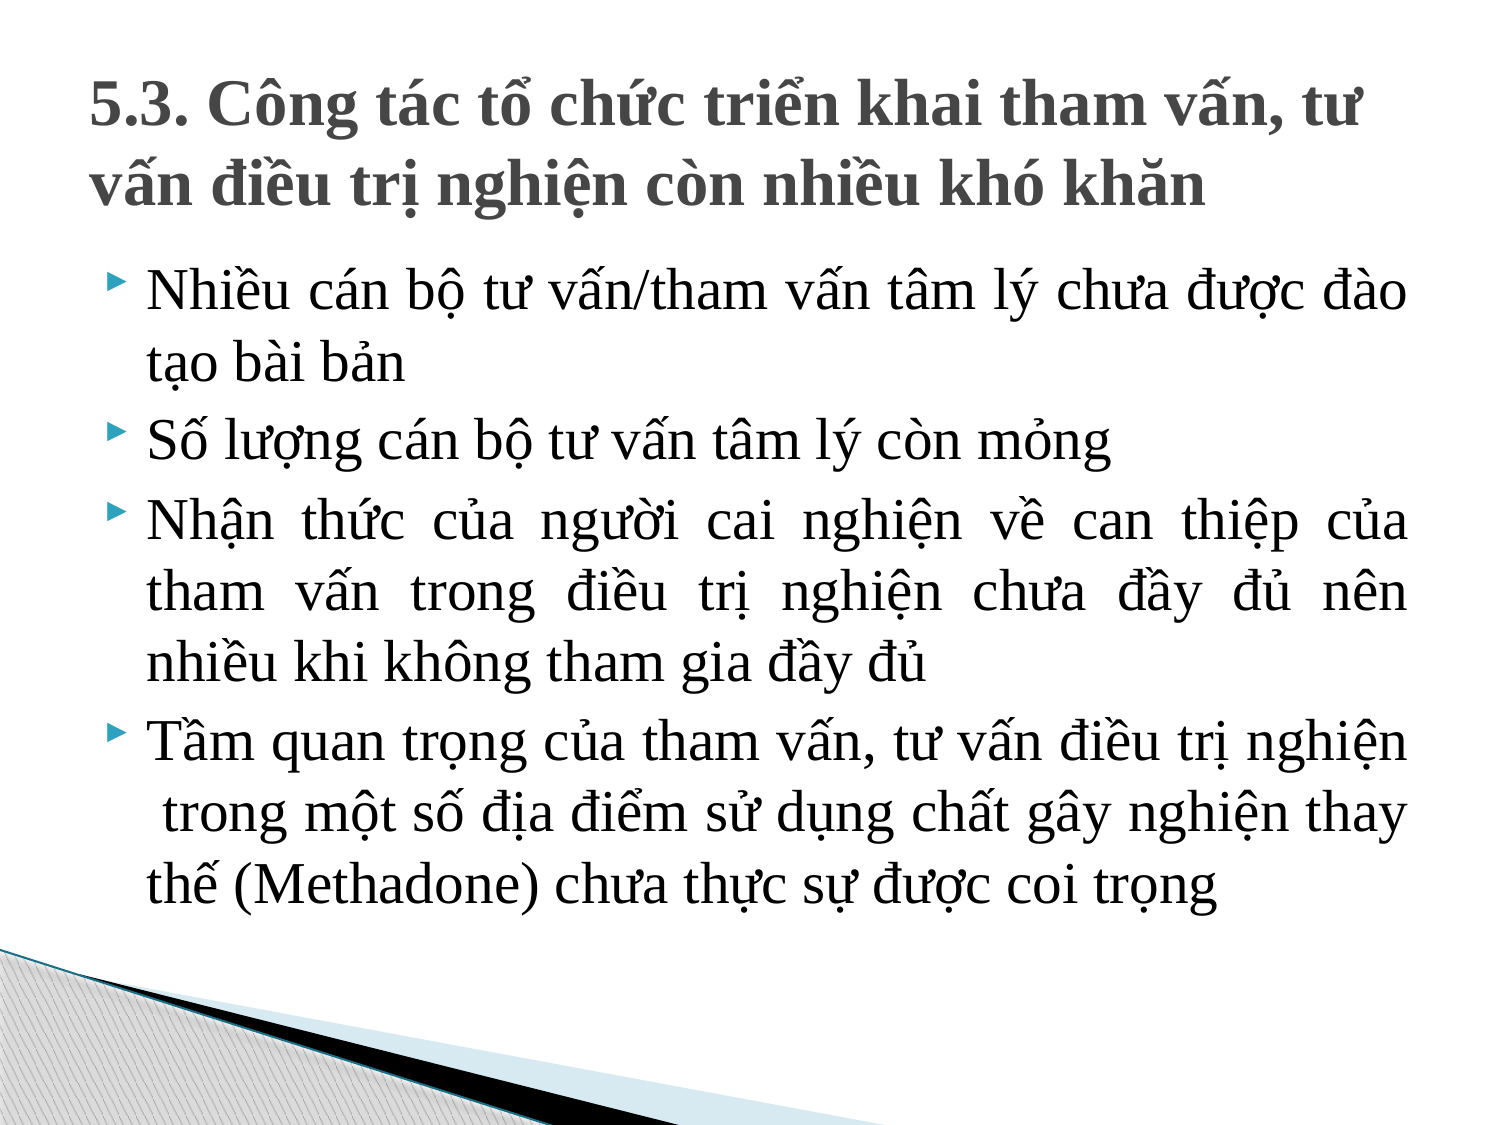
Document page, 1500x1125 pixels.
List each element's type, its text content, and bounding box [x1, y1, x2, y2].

list Nhiều cán bộ tư vấn/tham vấn tâm lý chưa được đào tạo bài bản Số lượng cán bộ tư vấn tâm lý còn mỏng Nhận thức của người cai nghiện về can thiệp của tham vấn trong điều trị nghiện chưa đầy đủ nên nhiều khi không tham gia đầy đủ Tầm quan trọng của tham vấn, tư vấn điều trị nghiện trong một số địa điểm sử dụng chất gây nghiện thay thế (Methadone) chưa thực sự được coi trọng [75, 243, 1425, 986]
title 5.3. Công tác tổ chức triển khai tham vấn, tư vấn điều trị nghiện còn nhiều khó khăn [75, 45, 1425, 233]
